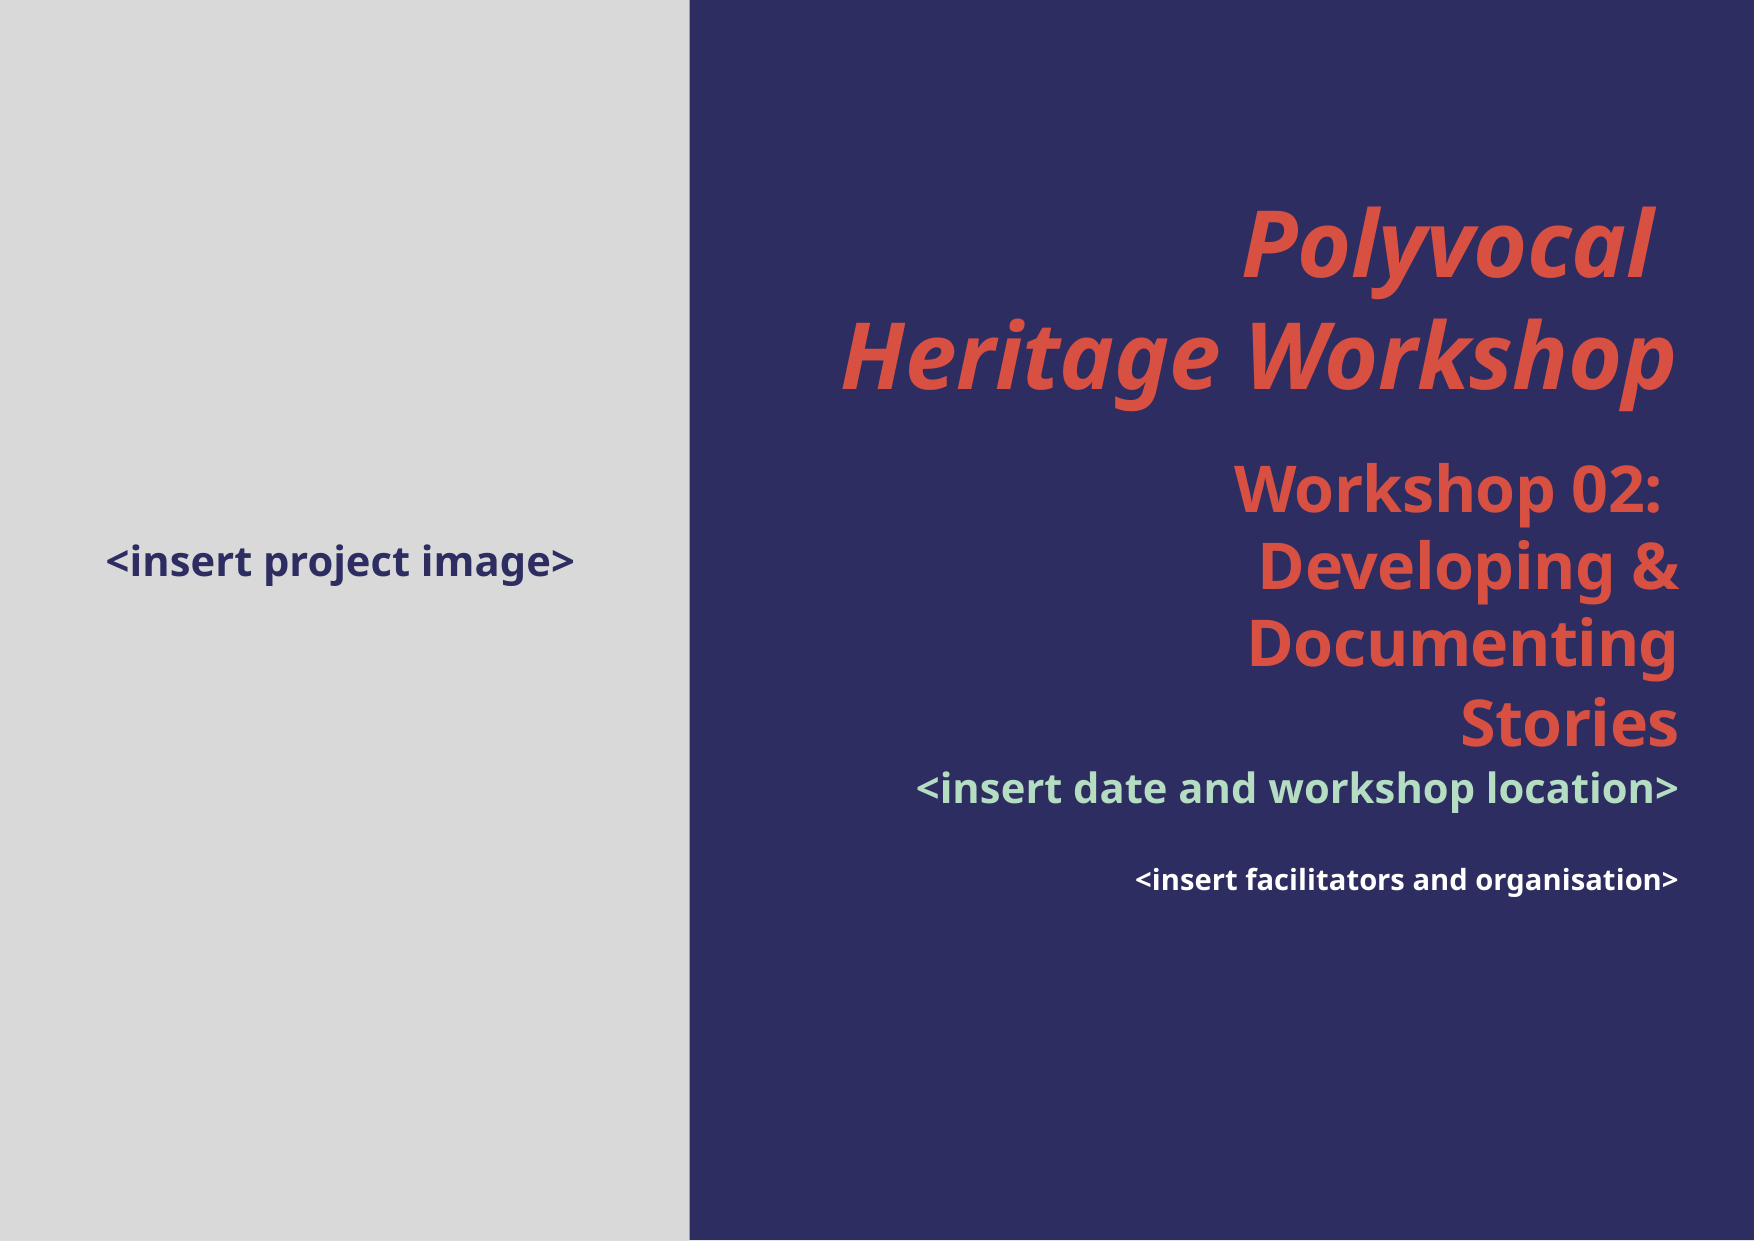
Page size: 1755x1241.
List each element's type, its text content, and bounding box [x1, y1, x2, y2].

text_box [0, 0, 692, 1241]
text_box Workshop 02: Developing & Documenting Stories <insert date and workshop location> <insert facilitators and organisation> [832, 445, 1681, 897]
title Polyvocal Heritage Workshop [789, 182, 1678, 408]
text_box [692, 0, 1754, 1241]
text_box <insert project image> [92, 532, 590, 655]
